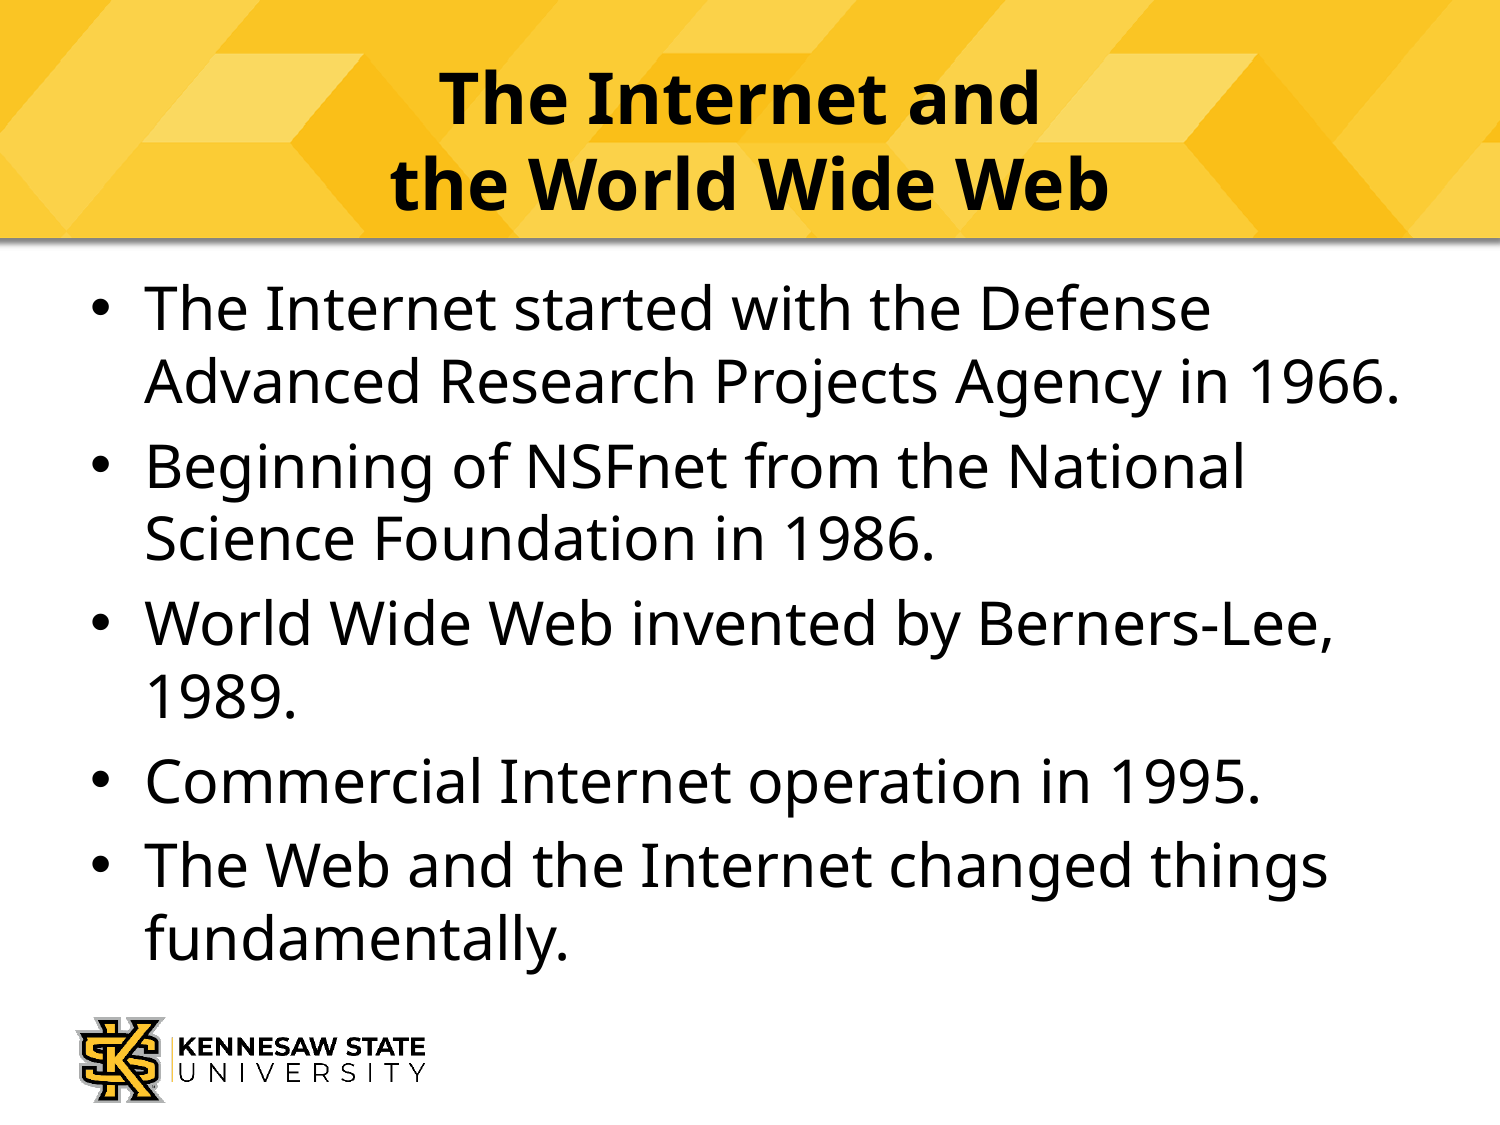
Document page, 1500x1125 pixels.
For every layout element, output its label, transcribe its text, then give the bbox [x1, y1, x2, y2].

list The Internet started with the Defense Advanced Research Projects Agency in 1966. Beginning of NSFnet from the National Science Foundation in 1986. World Wide Web invented by Berners-Lee, 1989. Commercial Internet operation in 1995. The Web and the Internet changed things fundamentally. [75, 262, 1425, 1005]
picture [0, 0, 1500, 251]
title The Internet and the World Wide Web [75, 45, 1425, 233]
picture [75, 1017, 425, 1103]
